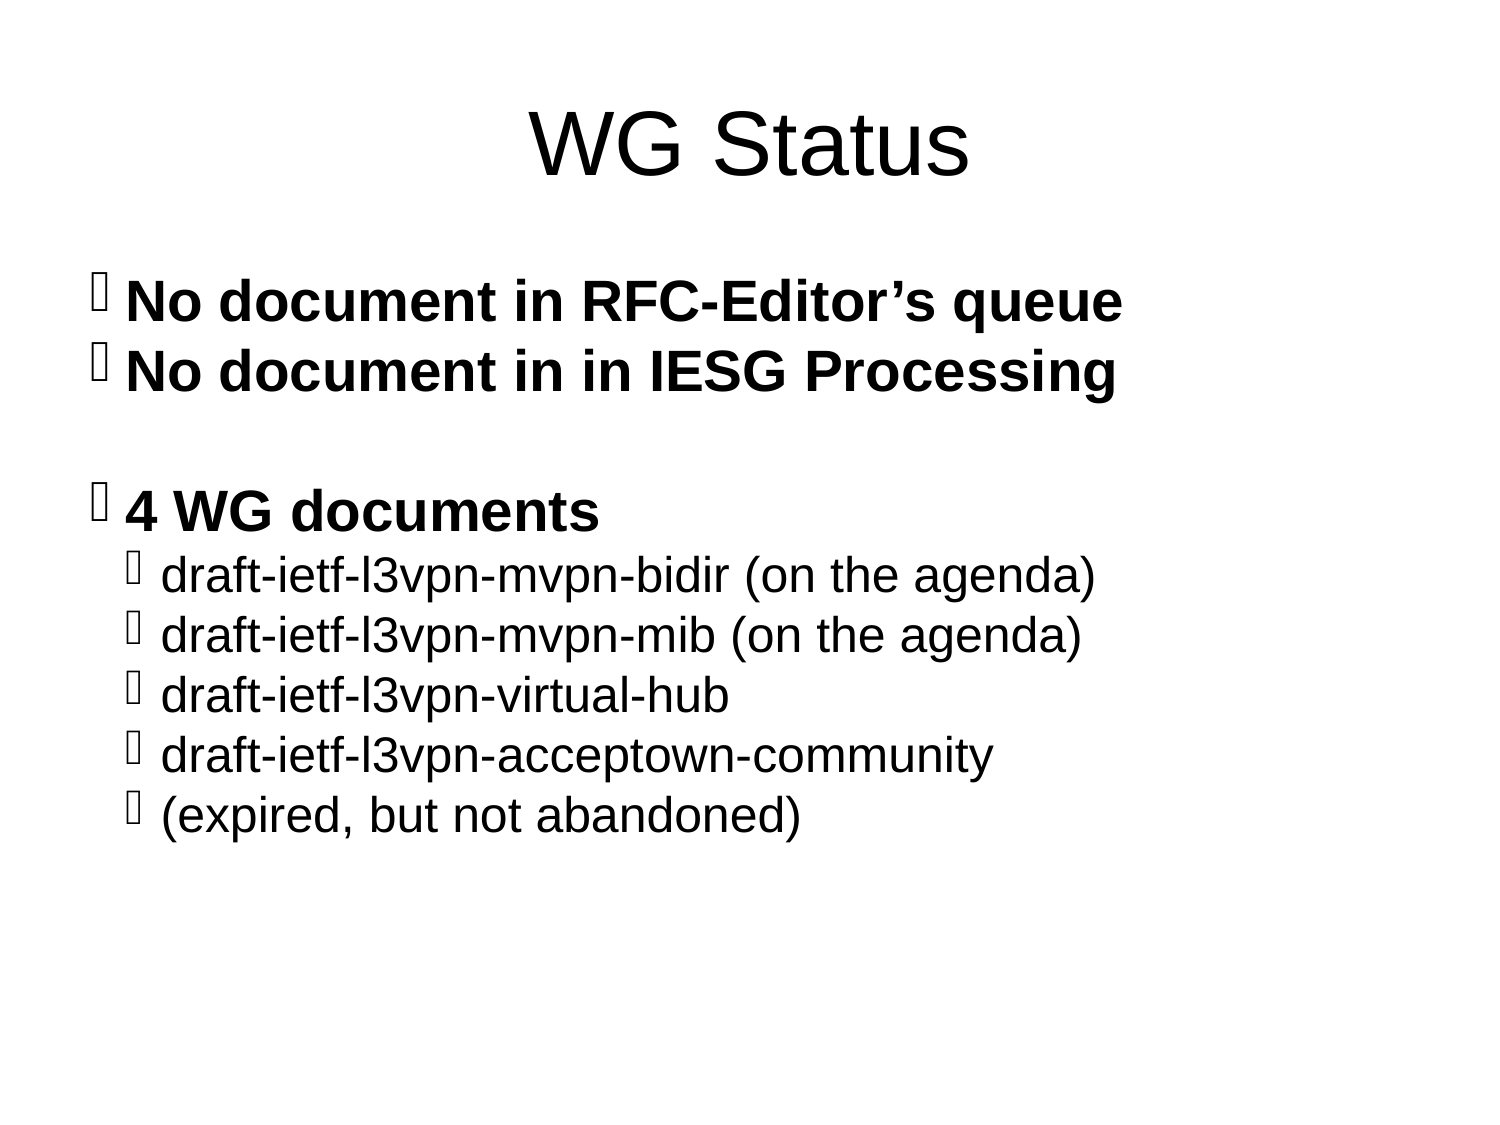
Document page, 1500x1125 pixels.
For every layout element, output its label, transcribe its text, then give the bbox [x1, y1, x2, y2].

text_box No document in RFC-Editor’s queue No document in in IESG Processing 4 WG documents draft-ietf-l3vpn-mvpn-bidir (on the agenda) draft-ietf-l3vpn-mvpn-mib (on the agenda) draft-ietf-l3vpn-virtual-hub draft-ietf-l3vpn-acceptown-community (expired, but not abandoned) [75, 255, 1425, 998]
text_box WG Status [75, 45, 1425, 233]
